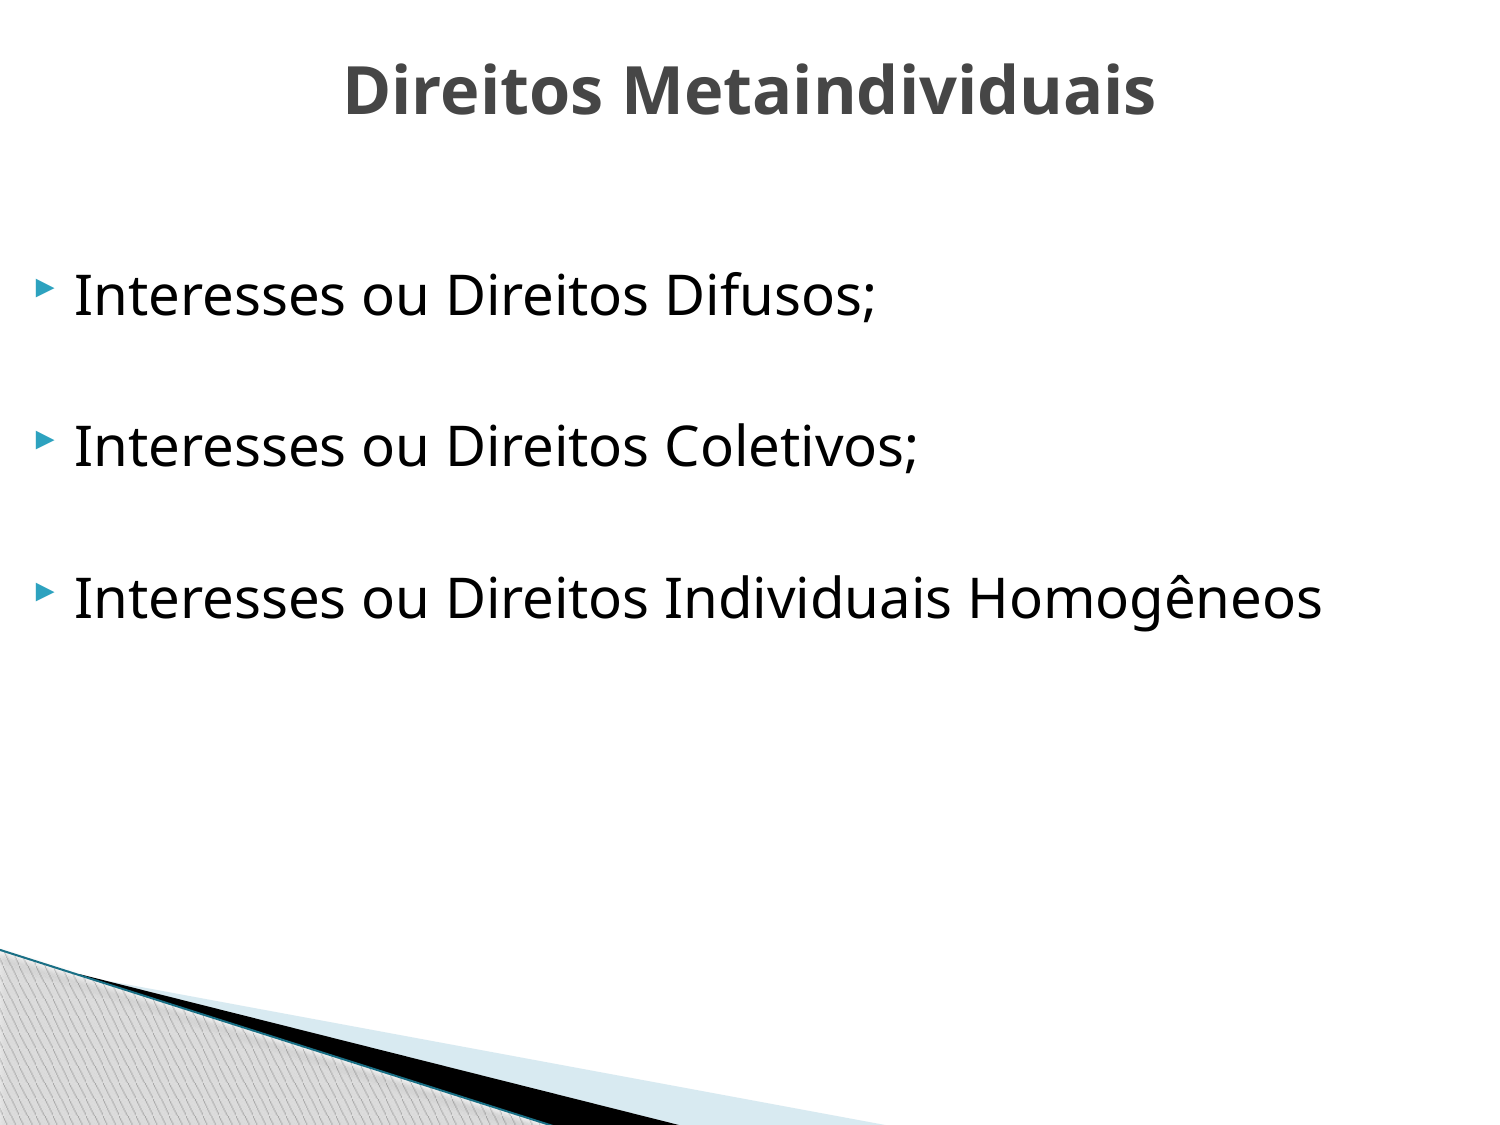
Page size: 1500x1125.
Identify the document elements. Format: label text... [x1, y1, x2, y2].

text_box Direitos Metaindividuais [0, 35, 1500, 141]
list Interesses ou Direitos Difusos; Interesses ou Direitos Coletivos; Interesses ou Direitos Individuais Homogêneos [0, 175, 1500, 1020]
